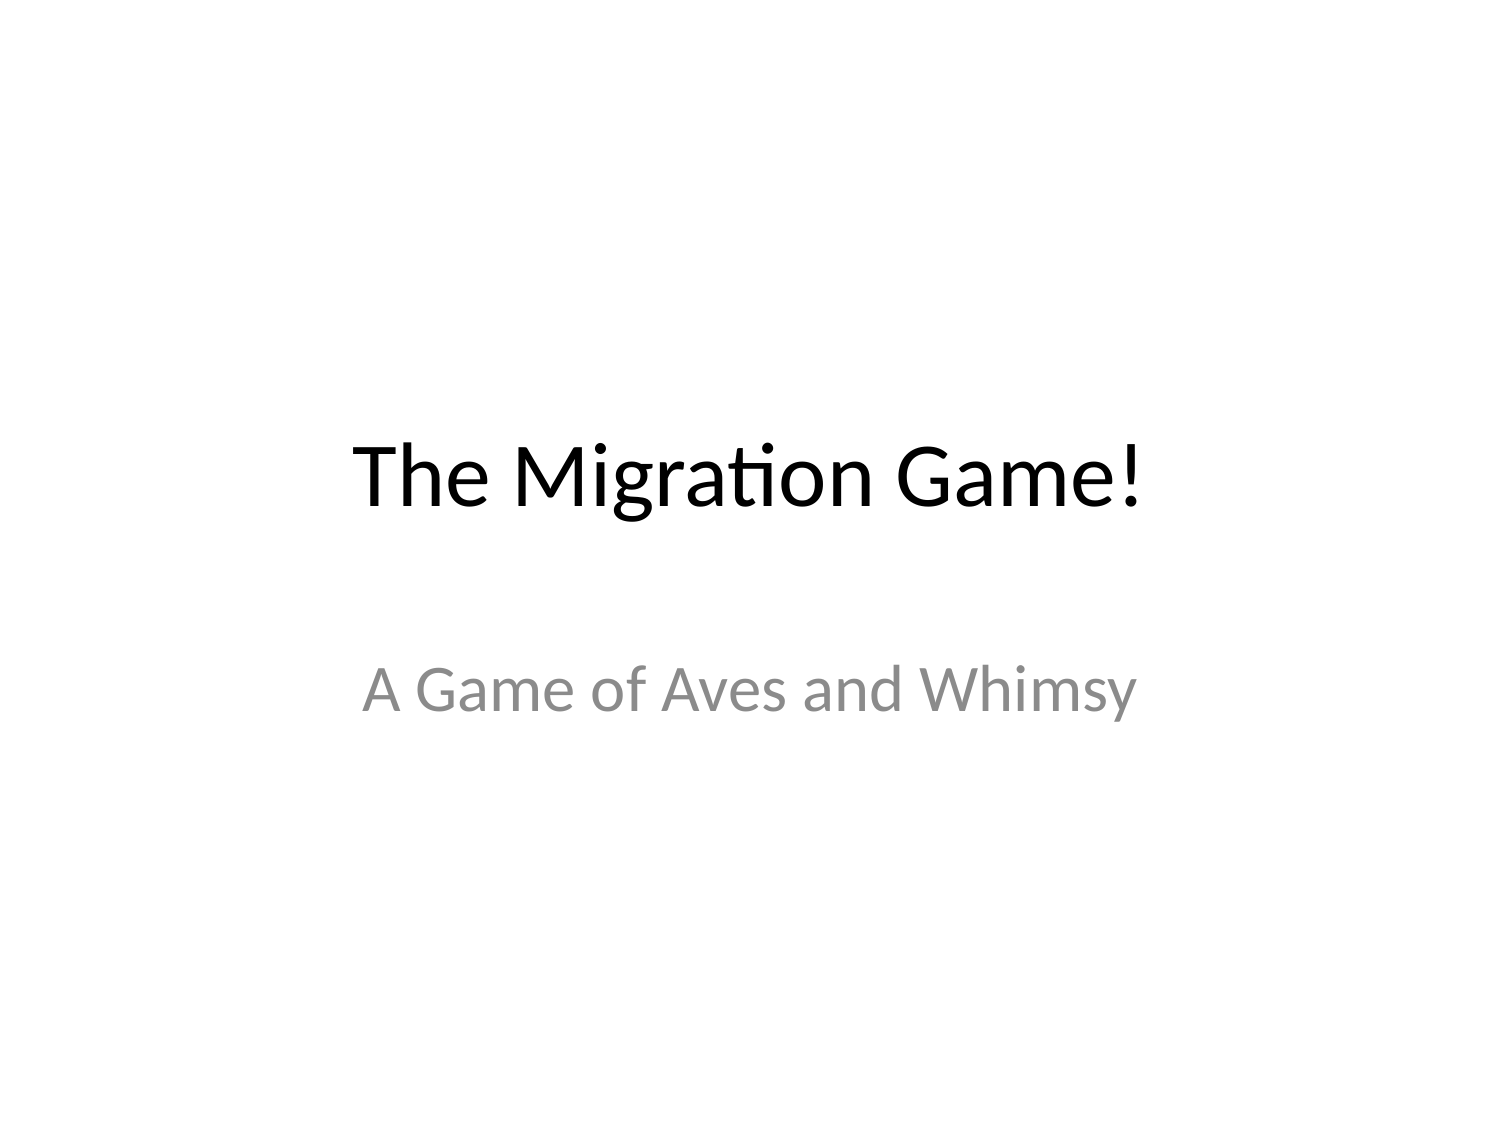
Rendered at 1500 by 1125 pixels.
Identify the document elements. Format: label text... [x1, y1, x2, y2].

subtitle A Game of Aves and Whimsy [225, 637, 1275, 925]
title The Migration Game! [112, 349, 1388, 591]
